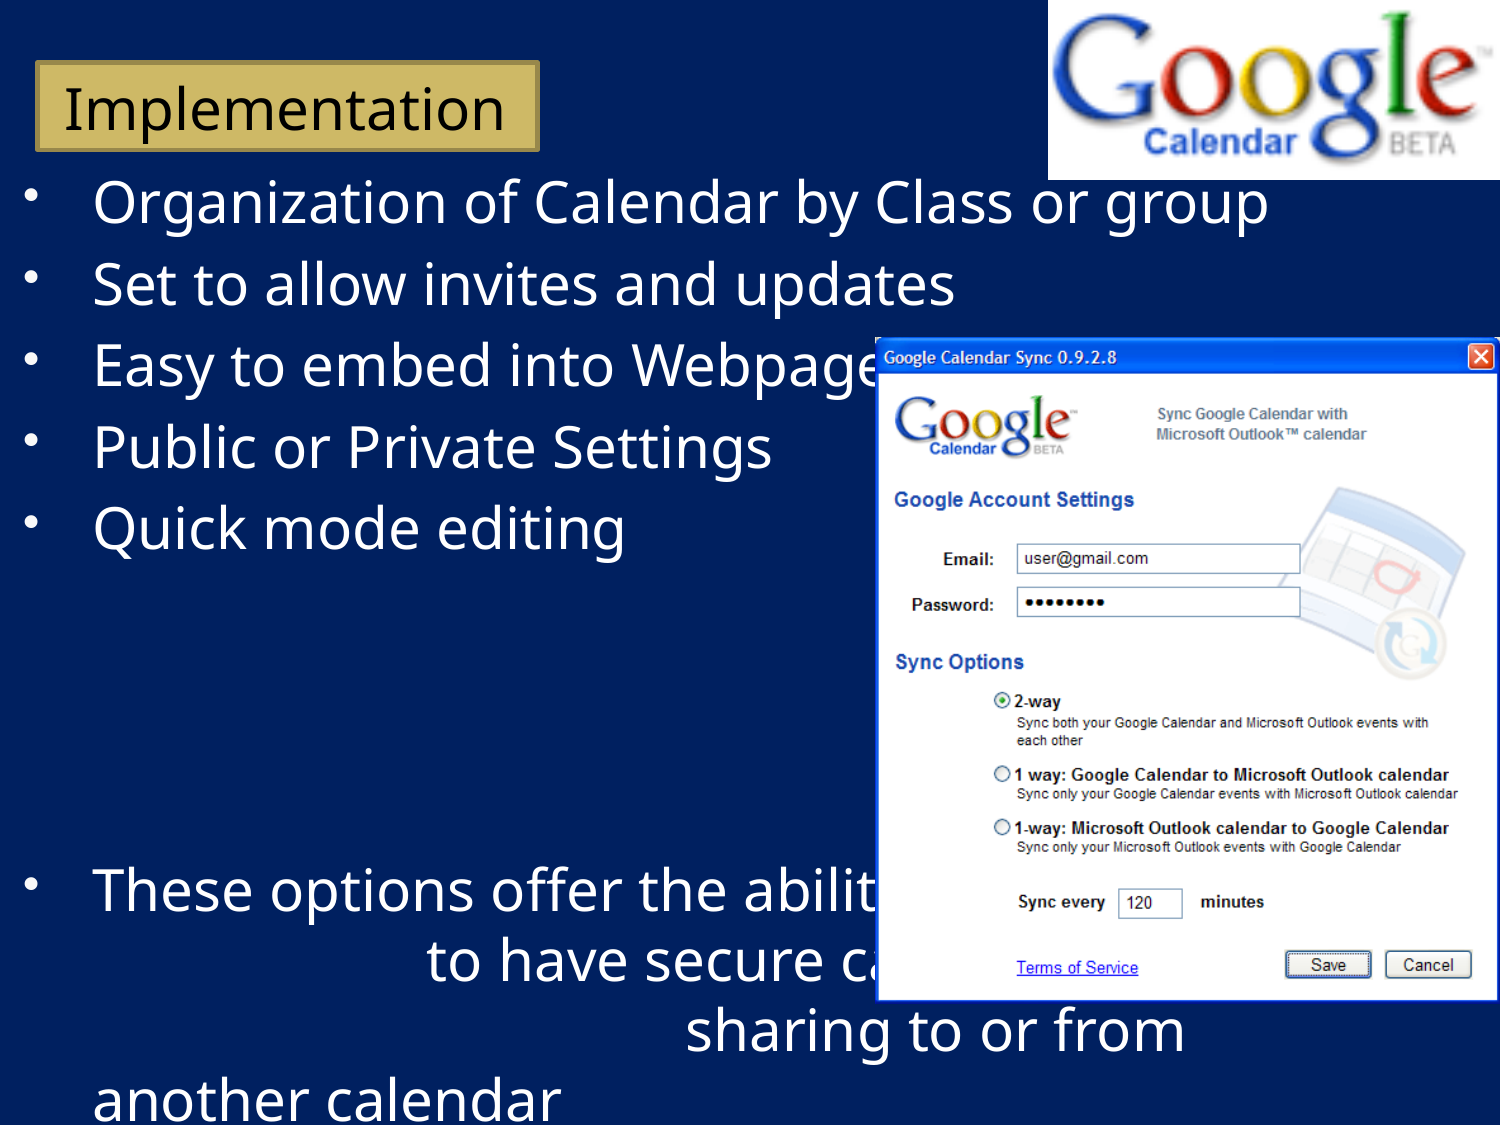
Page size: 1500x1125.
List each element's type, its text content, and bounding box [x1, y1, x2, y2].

list Organization of Calendar by Class or group Set to allow invites and updates Easy to embed into Webpage Public or Private Settings Quick mode editing These options offer the ability to have secure calendar sharing to or from another calendar [0, 157, 1315, 975]
title Implementation [50, 37, 753, 150]
picture [1048, 0, 1500, 181]
picture [874, 337, 1500, 1005]
text_box [35, 60, 540, 152]
